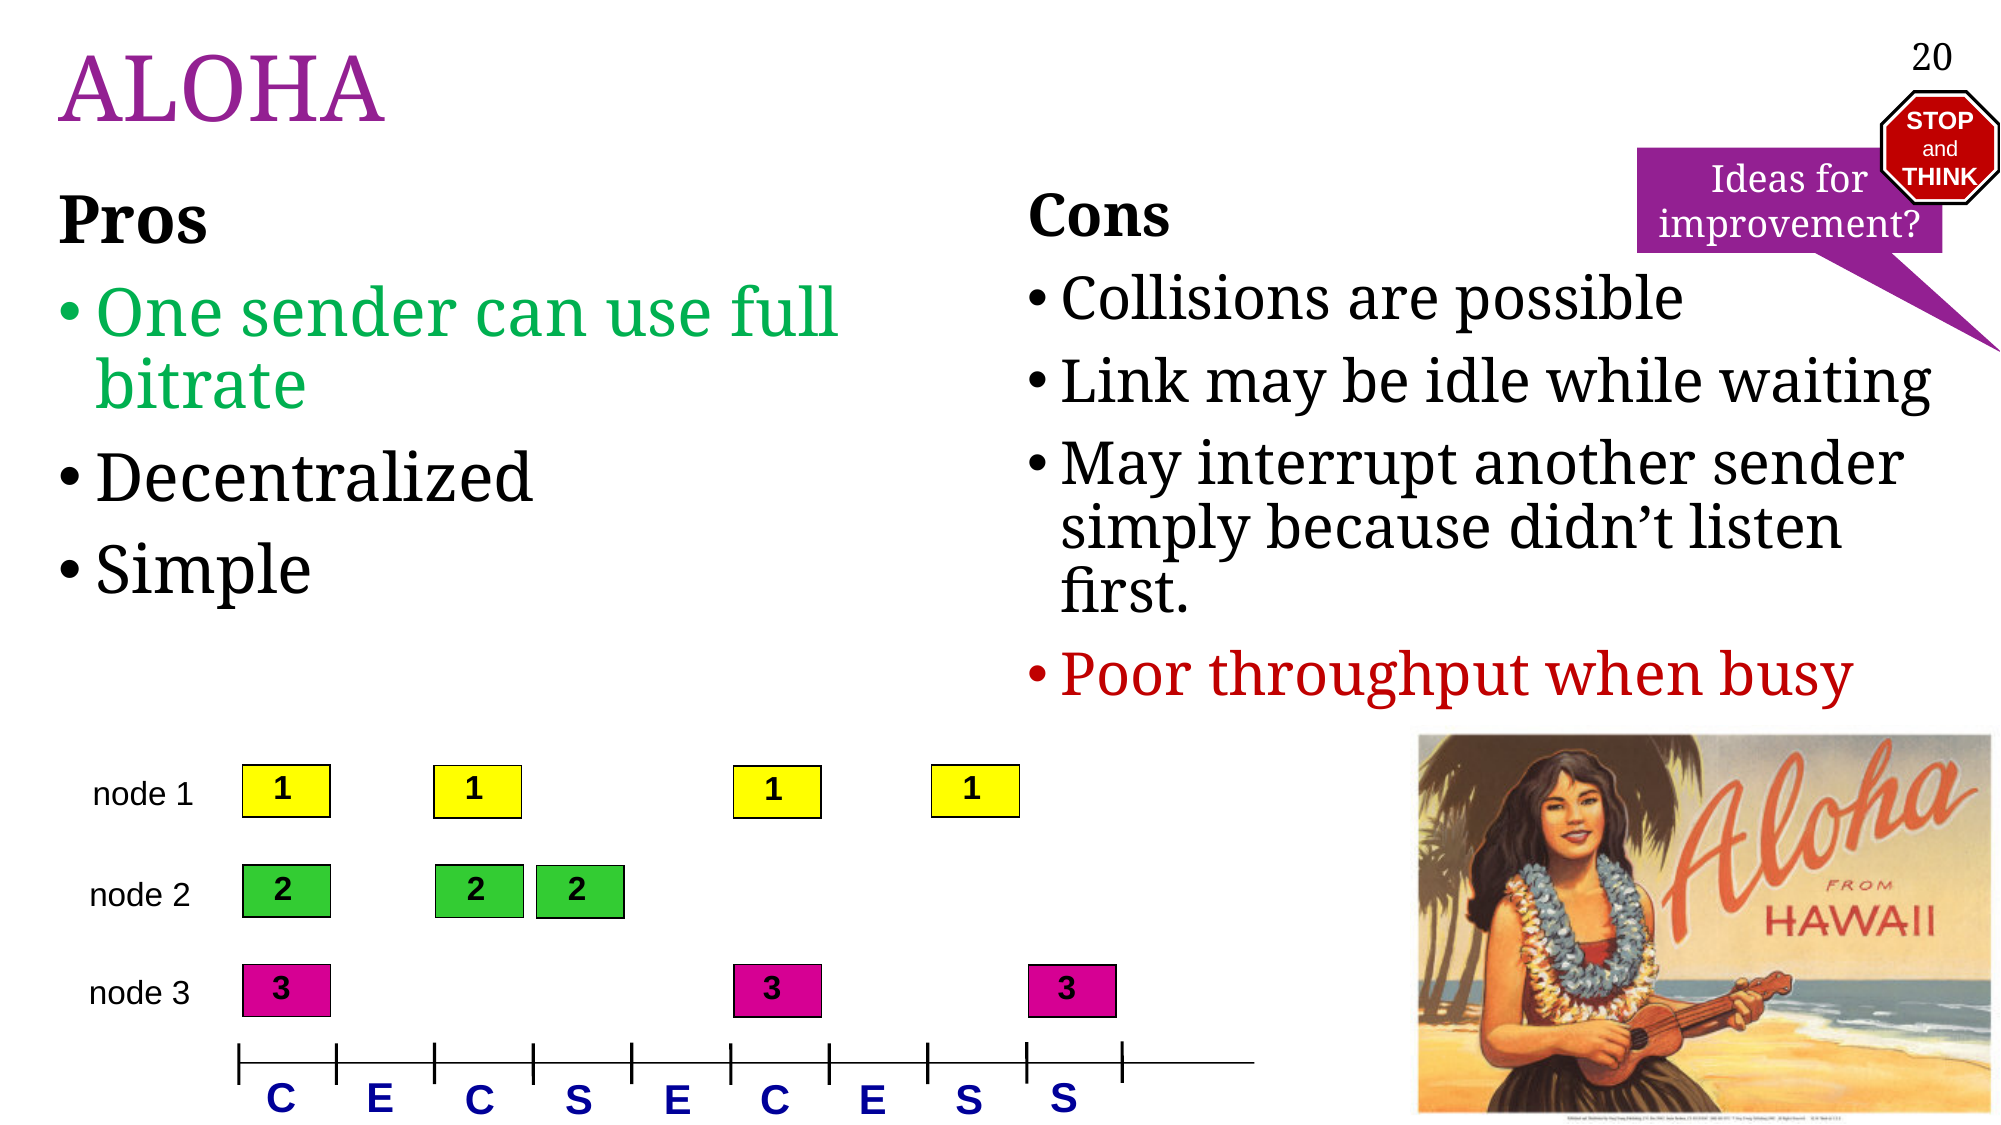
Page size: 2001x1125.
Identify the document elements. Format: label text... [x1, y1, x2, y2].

text_box Ideas for improvement? [1636, 146, 2000, 354]
list Cons Collisions are possible Link may be idle while waiting May interrupt another sender simply because didn’t listen first. Poor throughput when busy [1012, 177, 1953, 743]
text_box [73, 758, 1255, 1125]
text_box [1881, 91, 2000, 204]
list Pros One sender can use full bitrate Decentralized Simple [43, 177, 988, 676]
title ALOHA [43, 25, 1953, 158]
picture [1410, 725, 2000, 1124]
